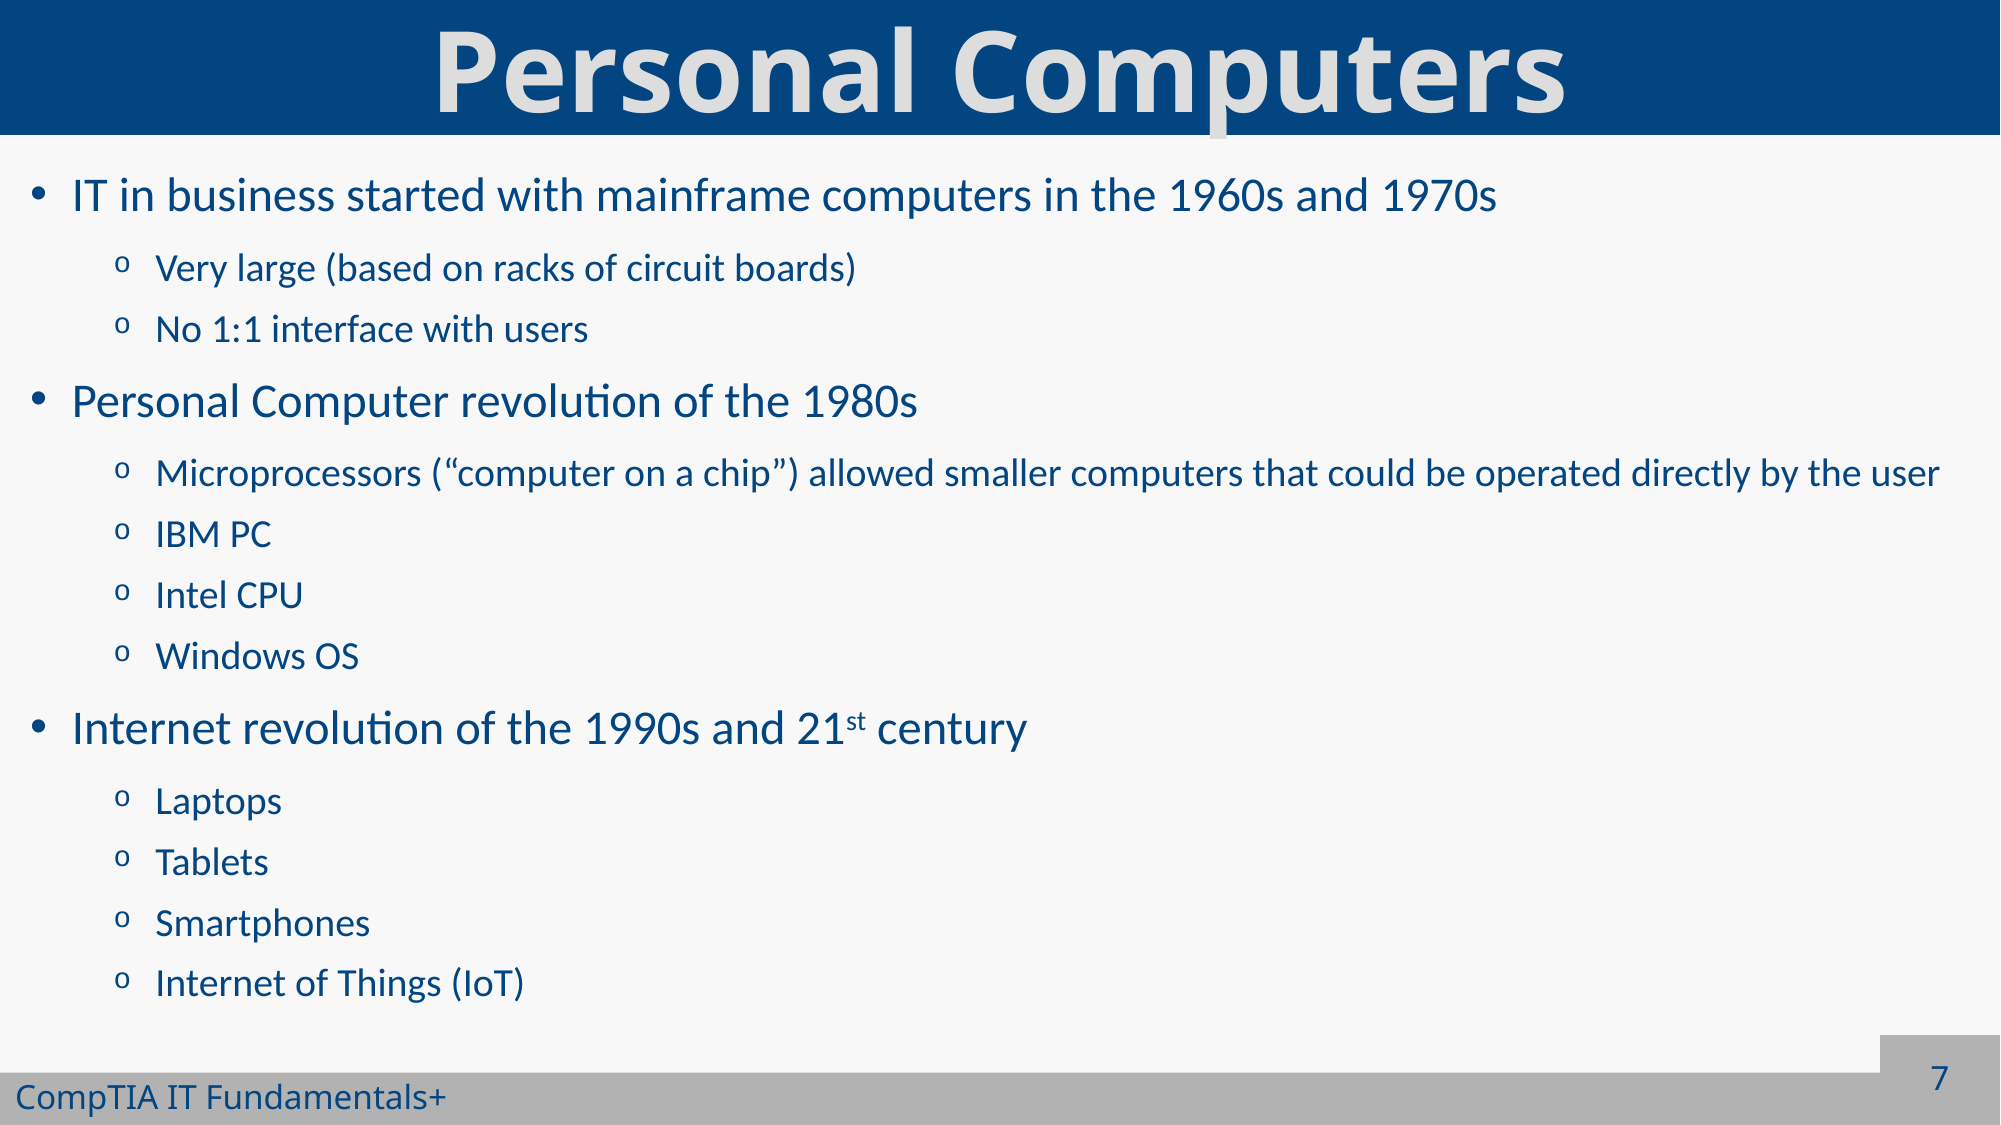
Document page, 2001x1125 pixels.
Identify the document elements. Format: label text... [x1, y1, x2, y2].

footer CompTIA IT Fundamentals+ [0, 1072, 1880, 1125]
list IT in business started with mainframe computers in the 1960s and 1970s Very large (based on racks of circuit boards) No 1:1 interface with users Personal Computer revolution of the 1980s Microprocessors (“computer on a chip”) allowed smaller computers that could be operated directly by the user IBM PC Intel CPU Windows OS Internet revolution of the 1990s and 21st century Laptops Tablets Smartphones Internet of Things (IoT) [15, 149, 1980, 1065]
slide_number 7 [1880, 1035, 2000, 1125]
title Personal Computers [0, 0, 2000, 135]
